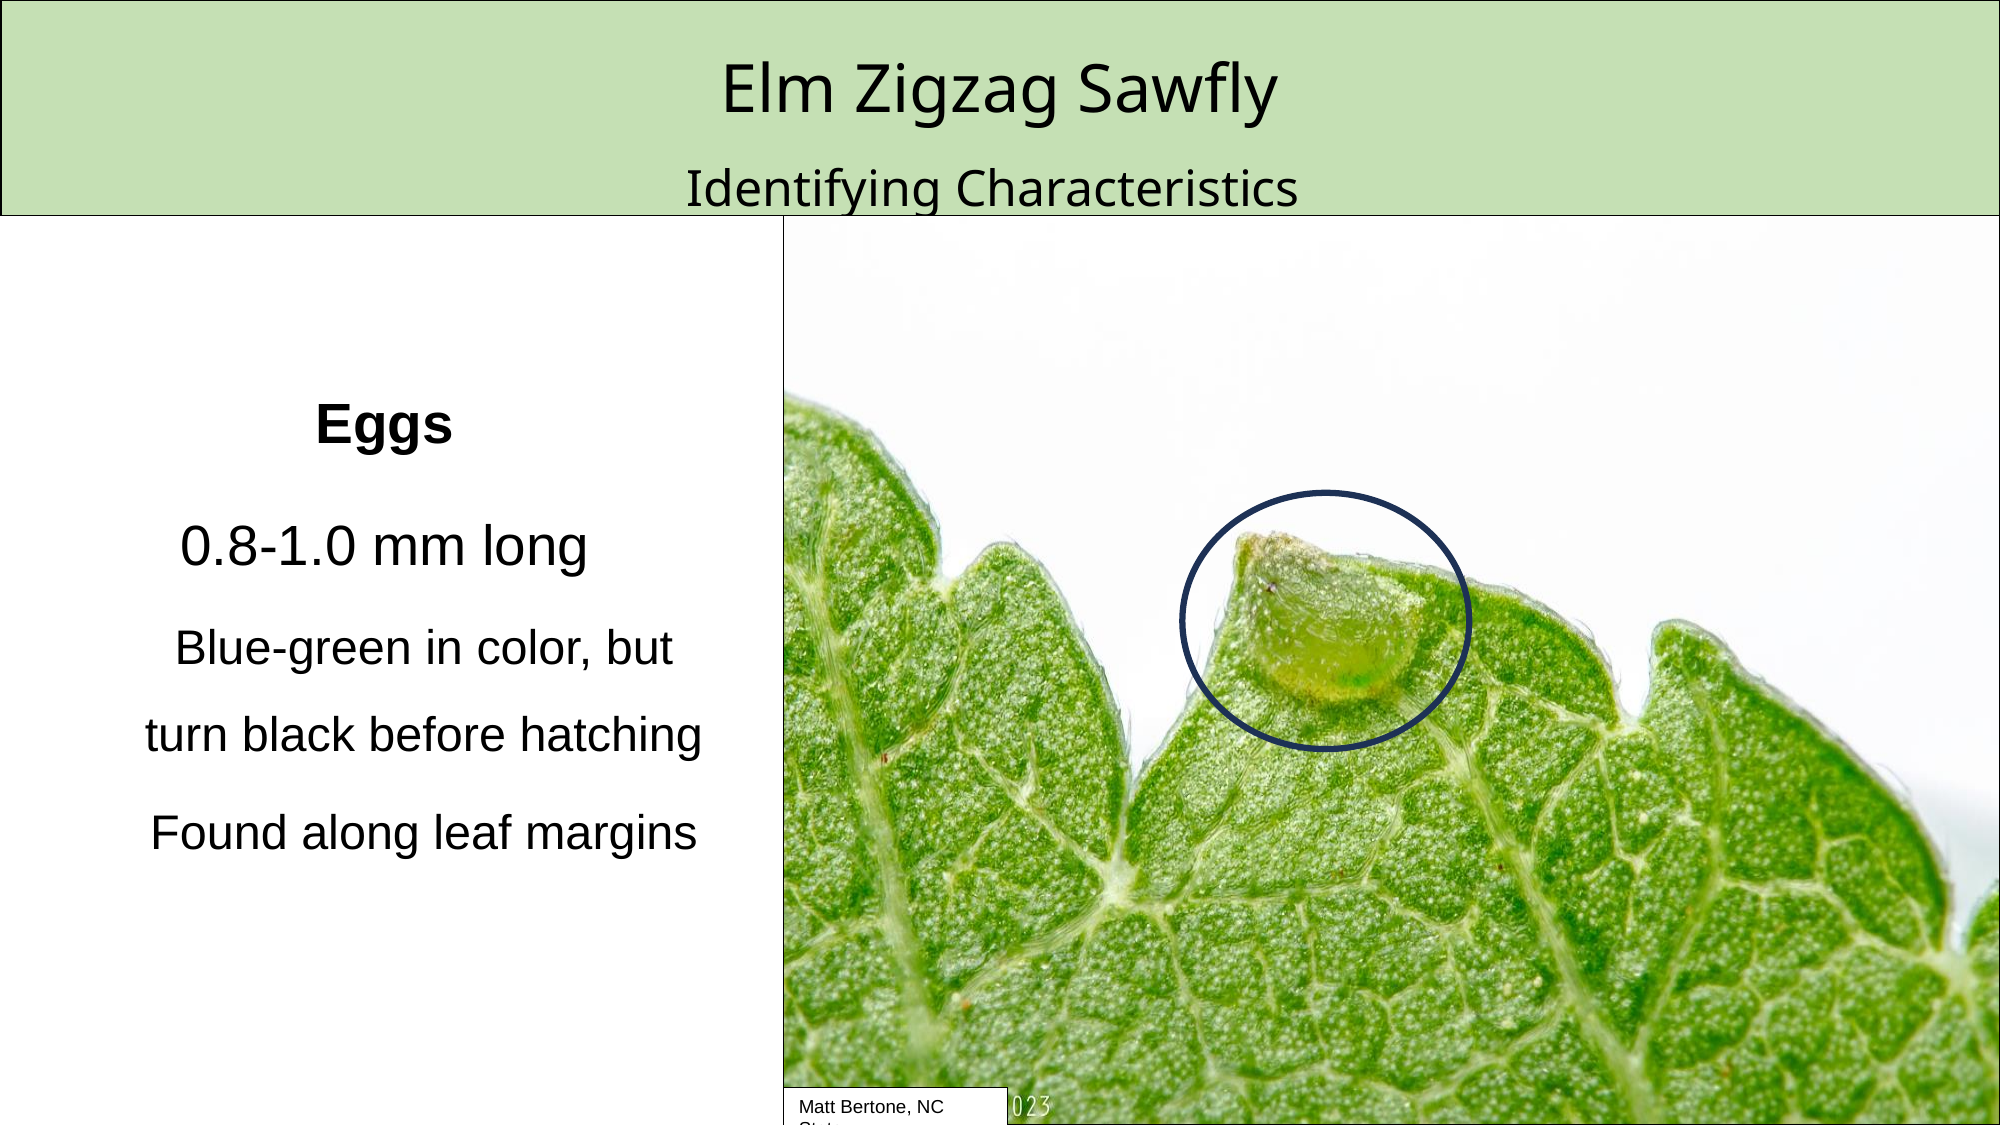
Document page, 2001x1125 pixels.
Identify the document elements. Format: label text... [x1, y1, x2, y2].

picture [0, 0, 2000, 1125]
text_box Elm Zigzag Sawfly Identifying Characteristics [29, 216, 783, 224]
list Eggs 0.8-1.0 mm long Blue-green in color, but turn black before hatching Found along leaf margins [48, 346, 721, 896]
